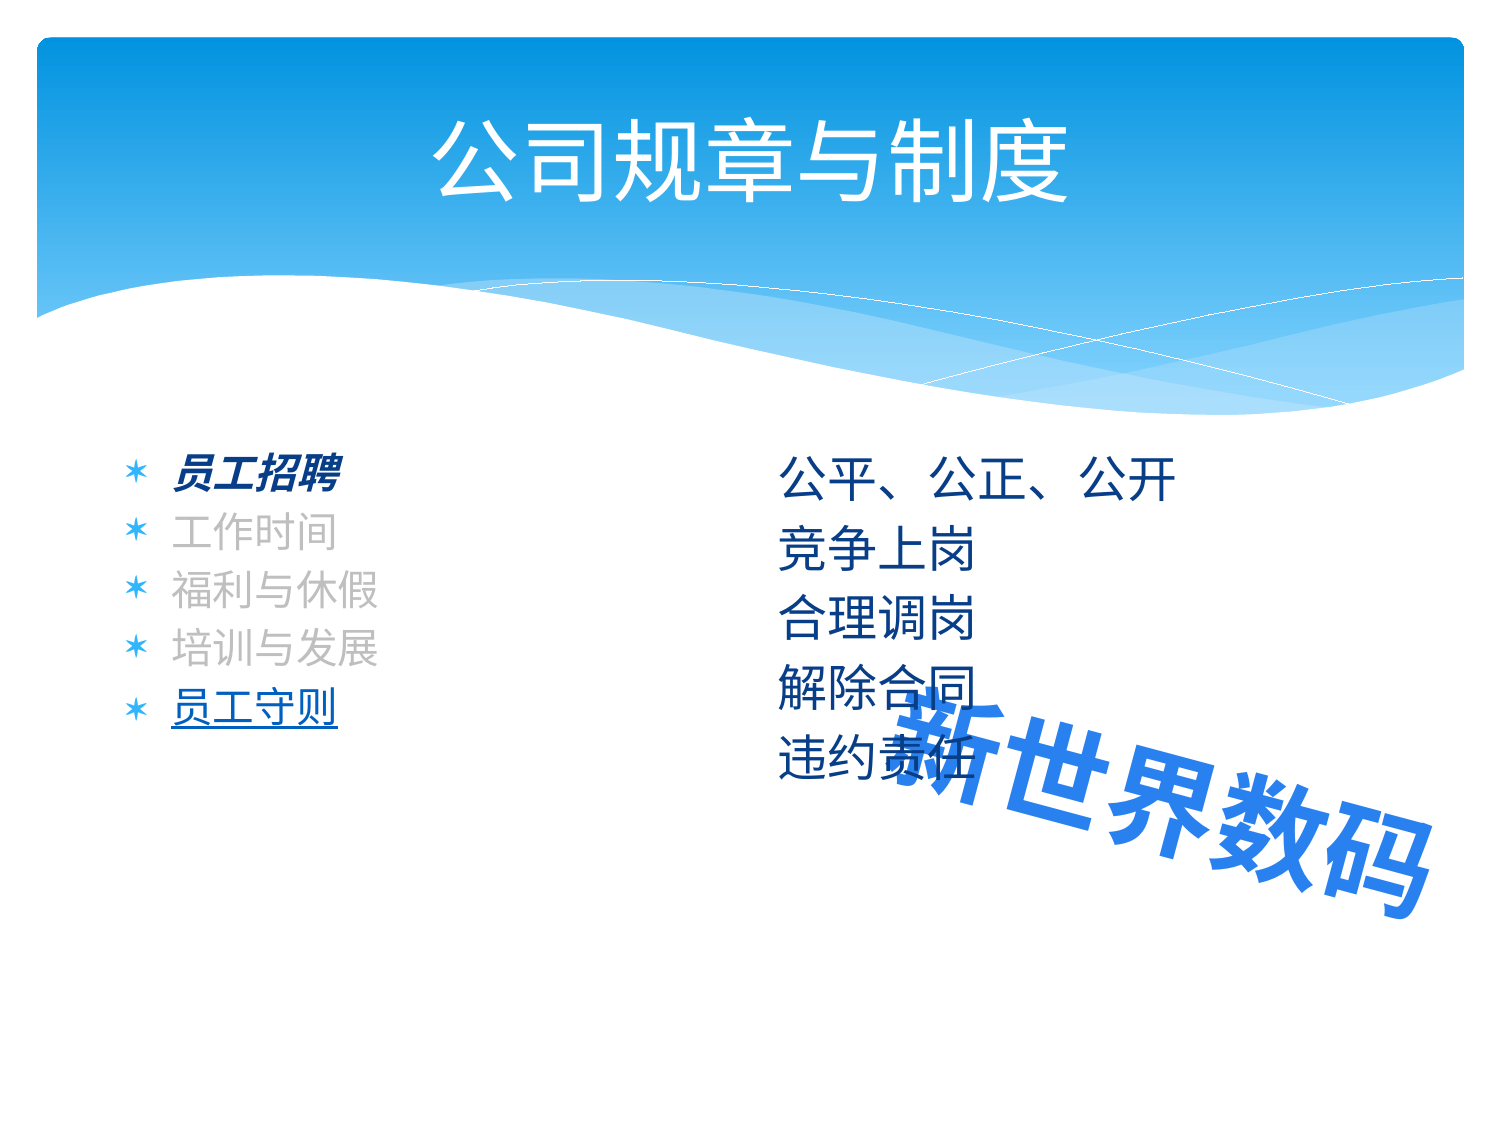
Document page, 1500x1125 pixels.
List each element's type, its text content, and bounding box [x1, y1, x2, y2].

list 公平、公正、公开 竞争上岗 合理调岗 解除合同 违约责任 [761, 439, 1389, 1005]
list 员工招聘 工作时间 福利与休假 培训与发展 员工守则 [111, 439, 738, 1005]
title 公司规章与制度 [75, 55, 1425, 261]
